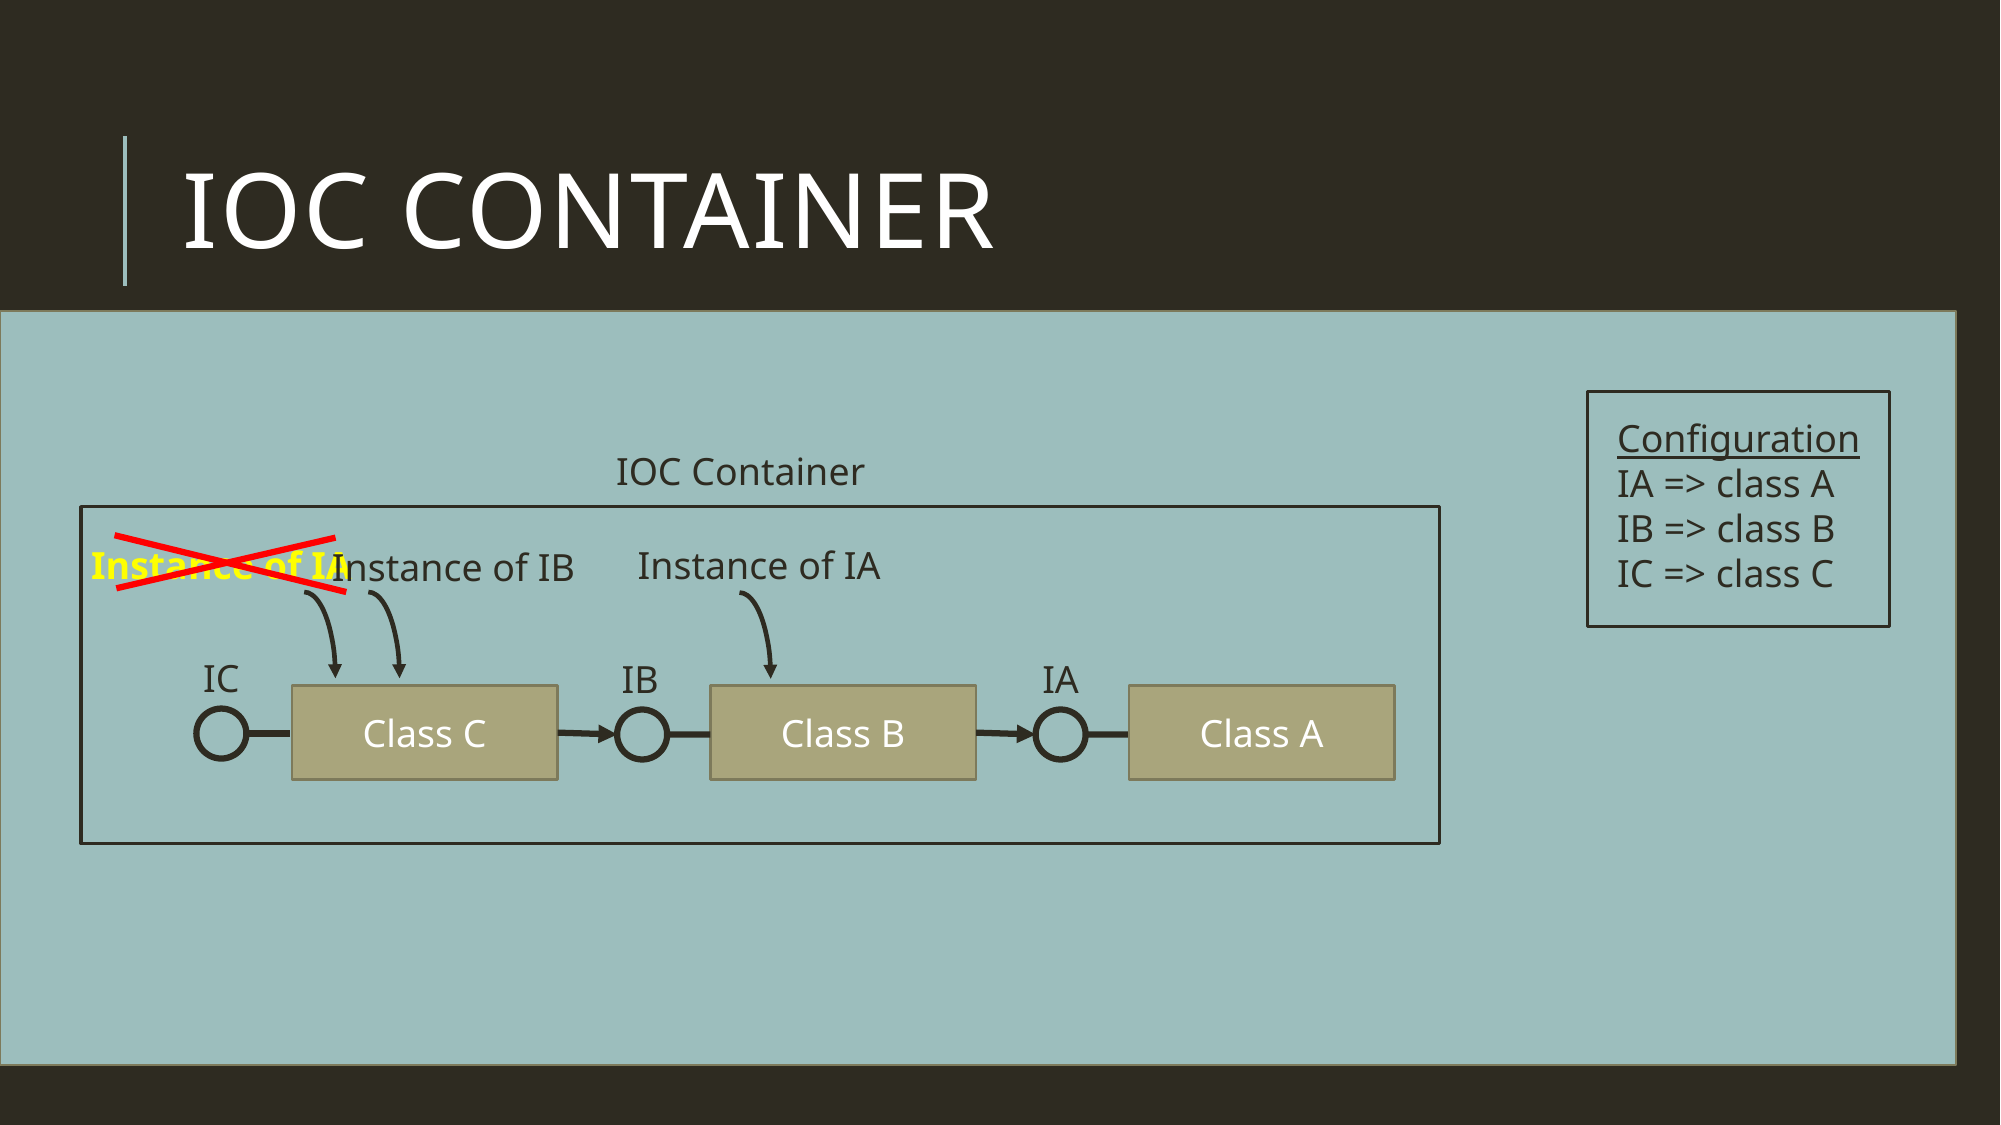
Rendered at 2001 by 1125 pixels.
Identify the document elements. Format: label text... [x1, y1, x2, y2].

text_box [80, 505, 1441, 845]
title IOC Container [168, 96, 1846, 310]
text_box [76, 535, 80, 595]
text_box [0, 310, 1957, 1066]
text_box [1586, 390, 1891, 628]
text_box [1056, 687, 1108, 782]
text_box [217, 686, 269, 781]
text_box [114, 534, 347, 593]
text_box IOC Container [601, 440, 881, 501]
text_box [638, 687, 690, 782]
